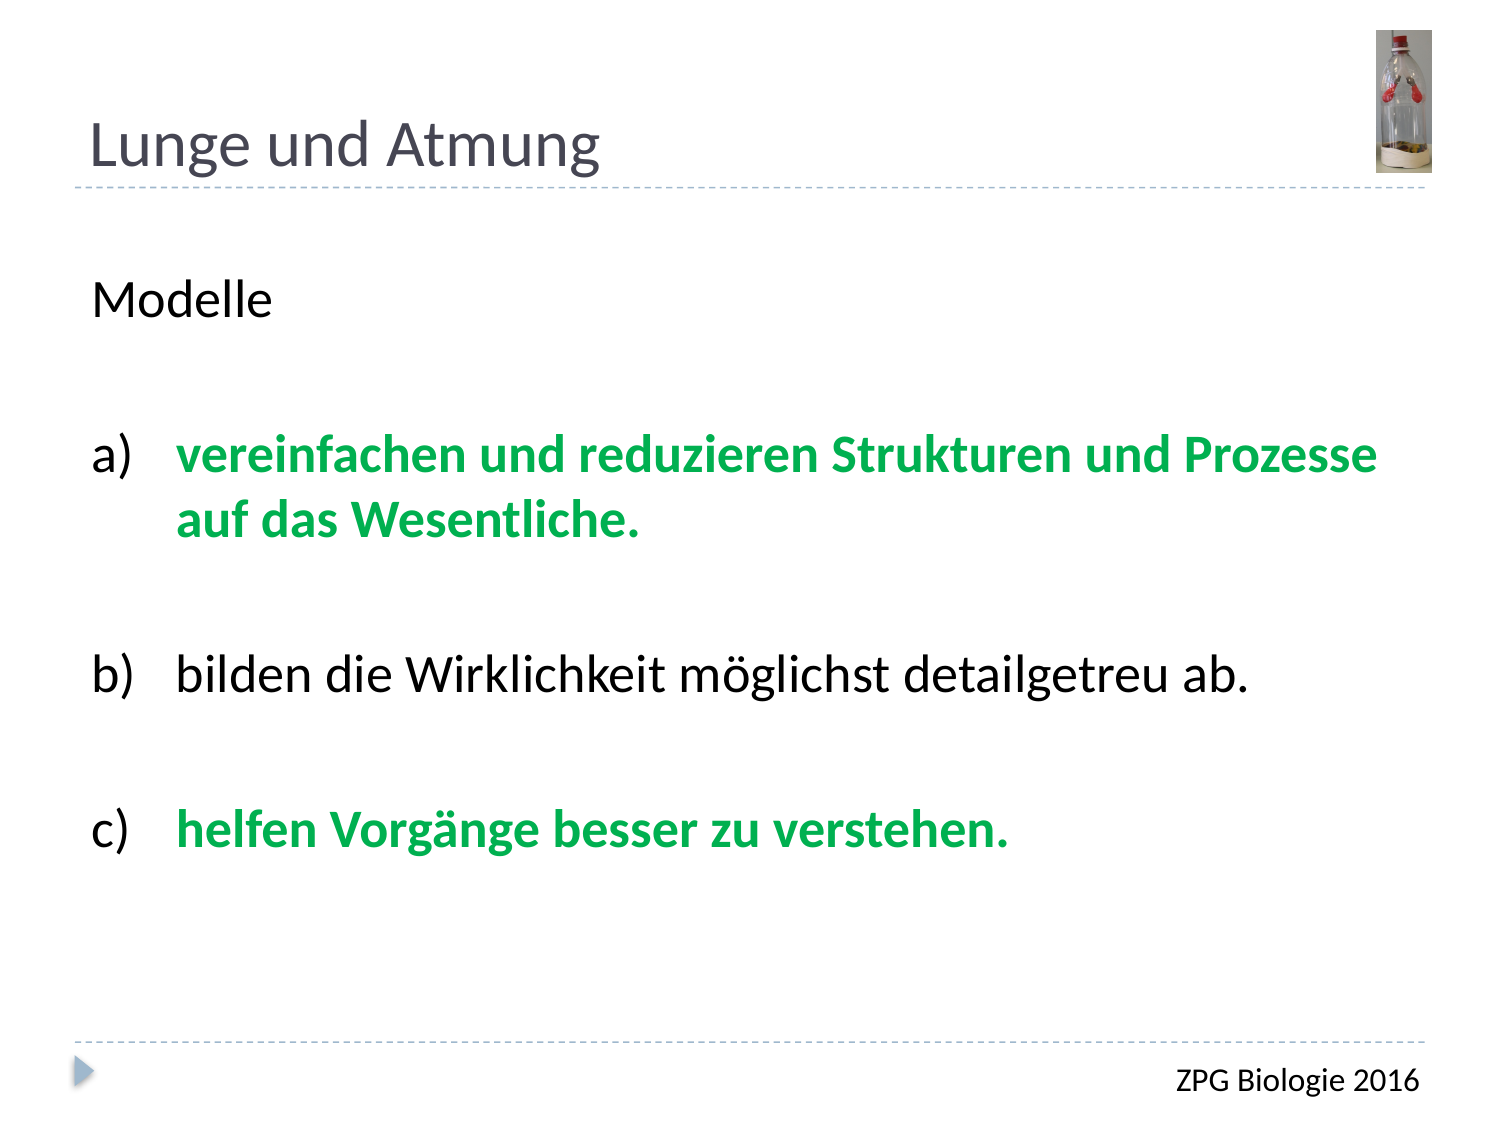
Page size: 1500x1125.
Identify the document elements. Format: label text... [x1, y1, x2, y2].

picture [1375, 30, 1432, 173]
text_box ZPG Biologie 2016 [112, 1050, 1435, 1105]
list Modelle a) vereinfachen und reduzieren Strukturen und Prozesse auf das Wesentliche. b) bilden die Wirklichkeit möglichst detailgetreu ab. c) helfen Vorgänge besser zu verstehen. [76, 255, 1427, 1024]
title Lunge und Atmung [75, 24, 1425, 188]
